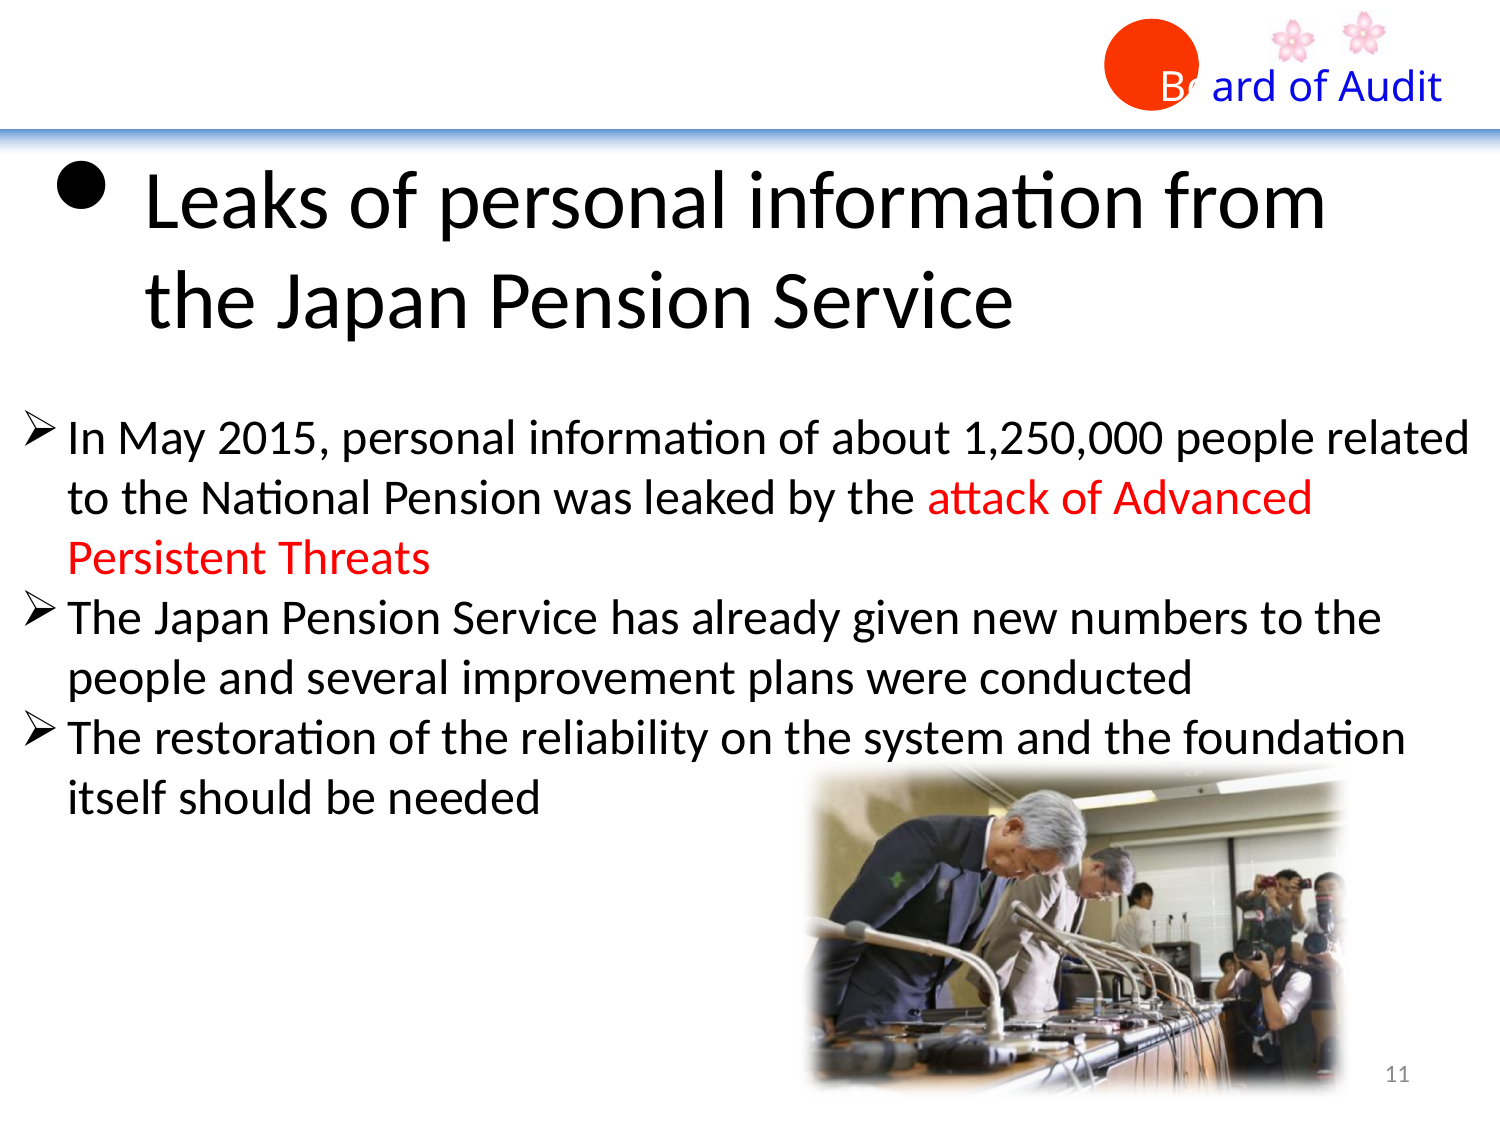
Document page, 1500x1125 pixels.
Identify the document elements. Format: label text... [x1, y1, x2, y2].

slide_number 11 [1353, 1042, 1425, 1103]
text_box Leaks of personal information from the Japan Pension Service [35, 138, 1471, 353]
picture [1340, 10, 1387, 55]
picture [1269, 18, 1316, 63]
picture [799, 758, 1351, 1099]
text_box In May 2015, personal information of about 1,250,000 people related to the National Pension was leaked by the attack of Advanced Persistent Threats The Japan Pension Service has already given new numbers to the people and several improvement plans were conducted The restoration of the reliability on the system and the foundation itself should be needed [5, 397, 1500, 832]
